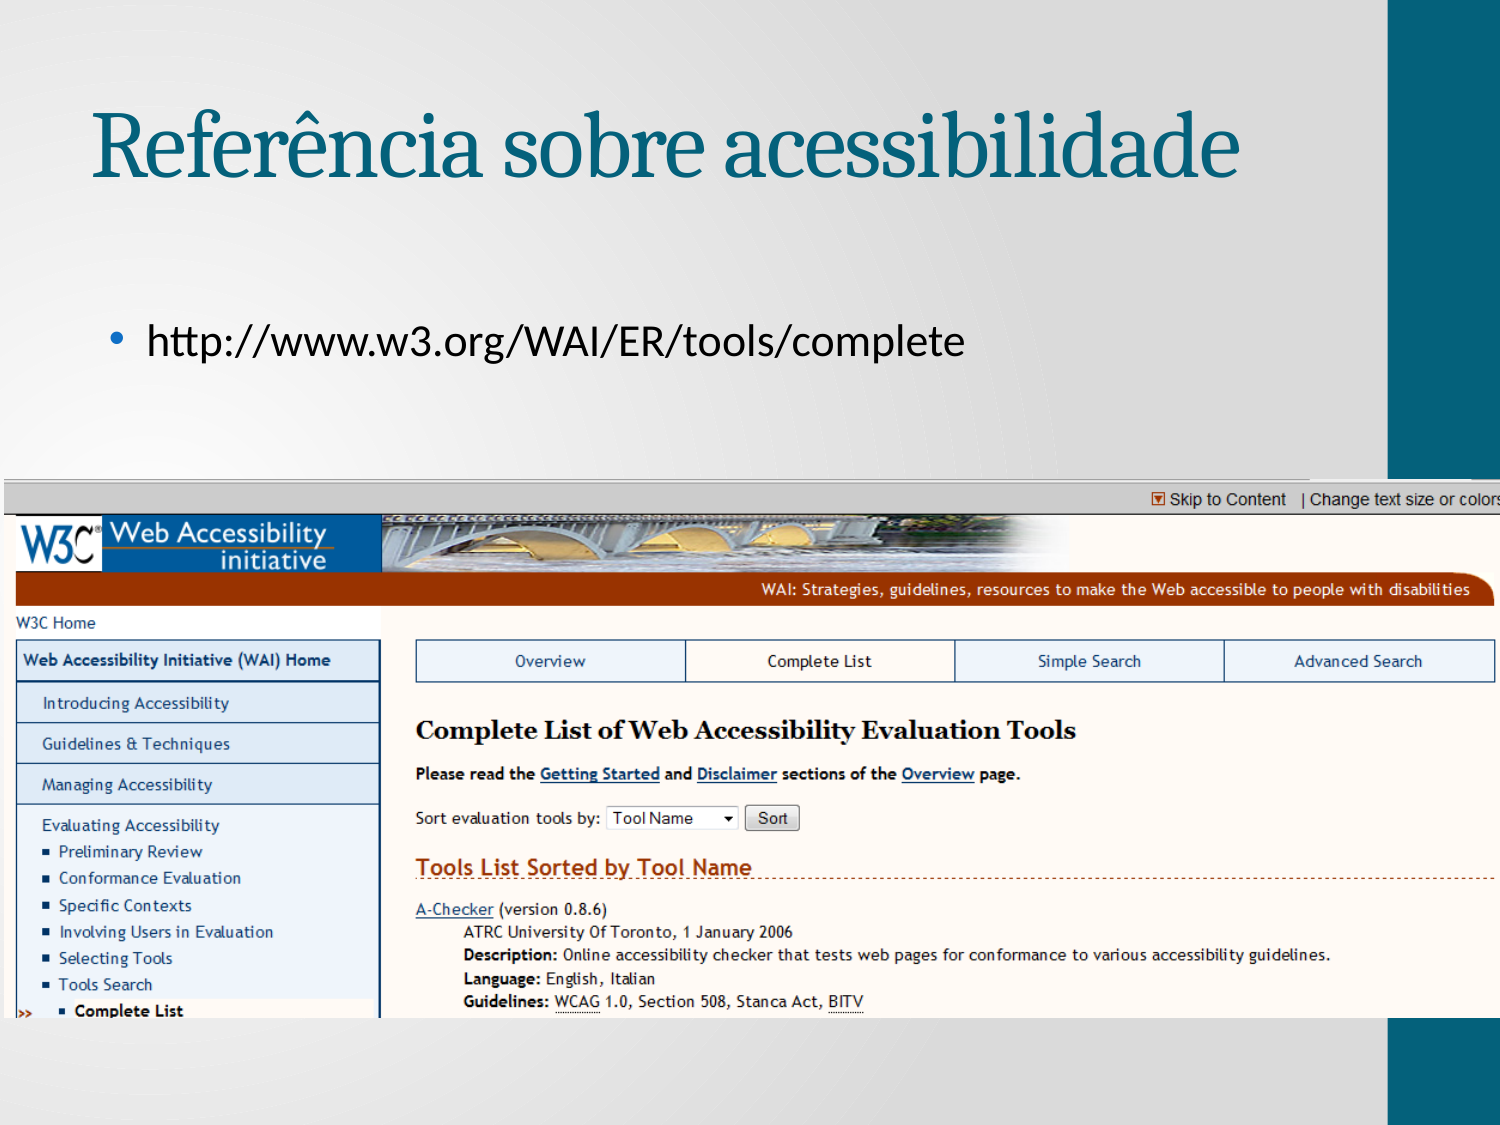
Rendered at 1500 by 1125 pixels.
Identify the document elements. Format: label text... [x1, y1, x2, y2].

title Referência sobre acessibilidade [75, 45, 1325, 233]
picture [4, 479, 1500, 1019]
list http://www.w3.org/WAI/ER/tools/complete [75, 302, 1325, 421]
